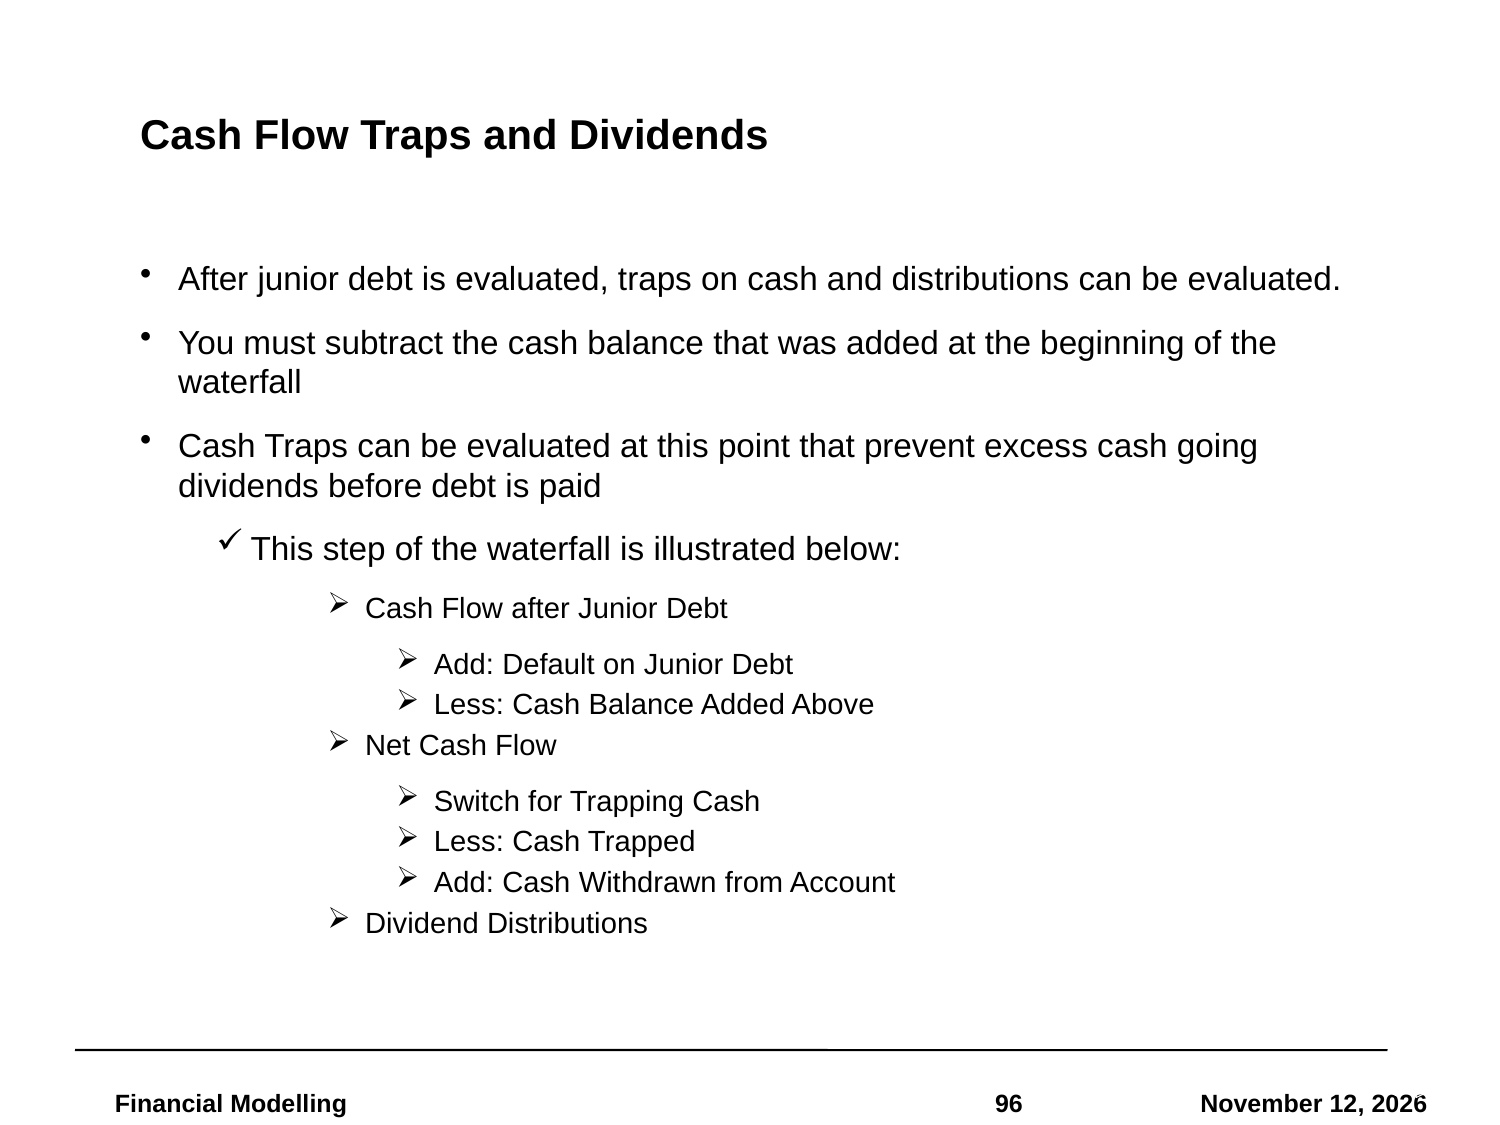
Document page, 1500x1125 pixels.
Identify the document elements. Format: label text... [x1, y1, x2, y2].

title Cash Flow Traps and Dividends [124, 99, 1413, 226]
list After junior debt is evaluated, traps on cash and distributions can be evaluated. You must subtract the cash balance that was added at the beginning of the waterfall Cash Traps can be evaluated at this point that prevent excess cash going dividends before debt is paid This step of the waterfall is illustrated below: Cash Flow after Junior Debt Add: Default on Junior Debt Less: Cash Balance Added Above Net Cash Flow Switch for Trapping Cash Less: Cash Trapped Add: Cash Withdrawn from Account Dividend Distributions [124, 249, 1413, 1001]
